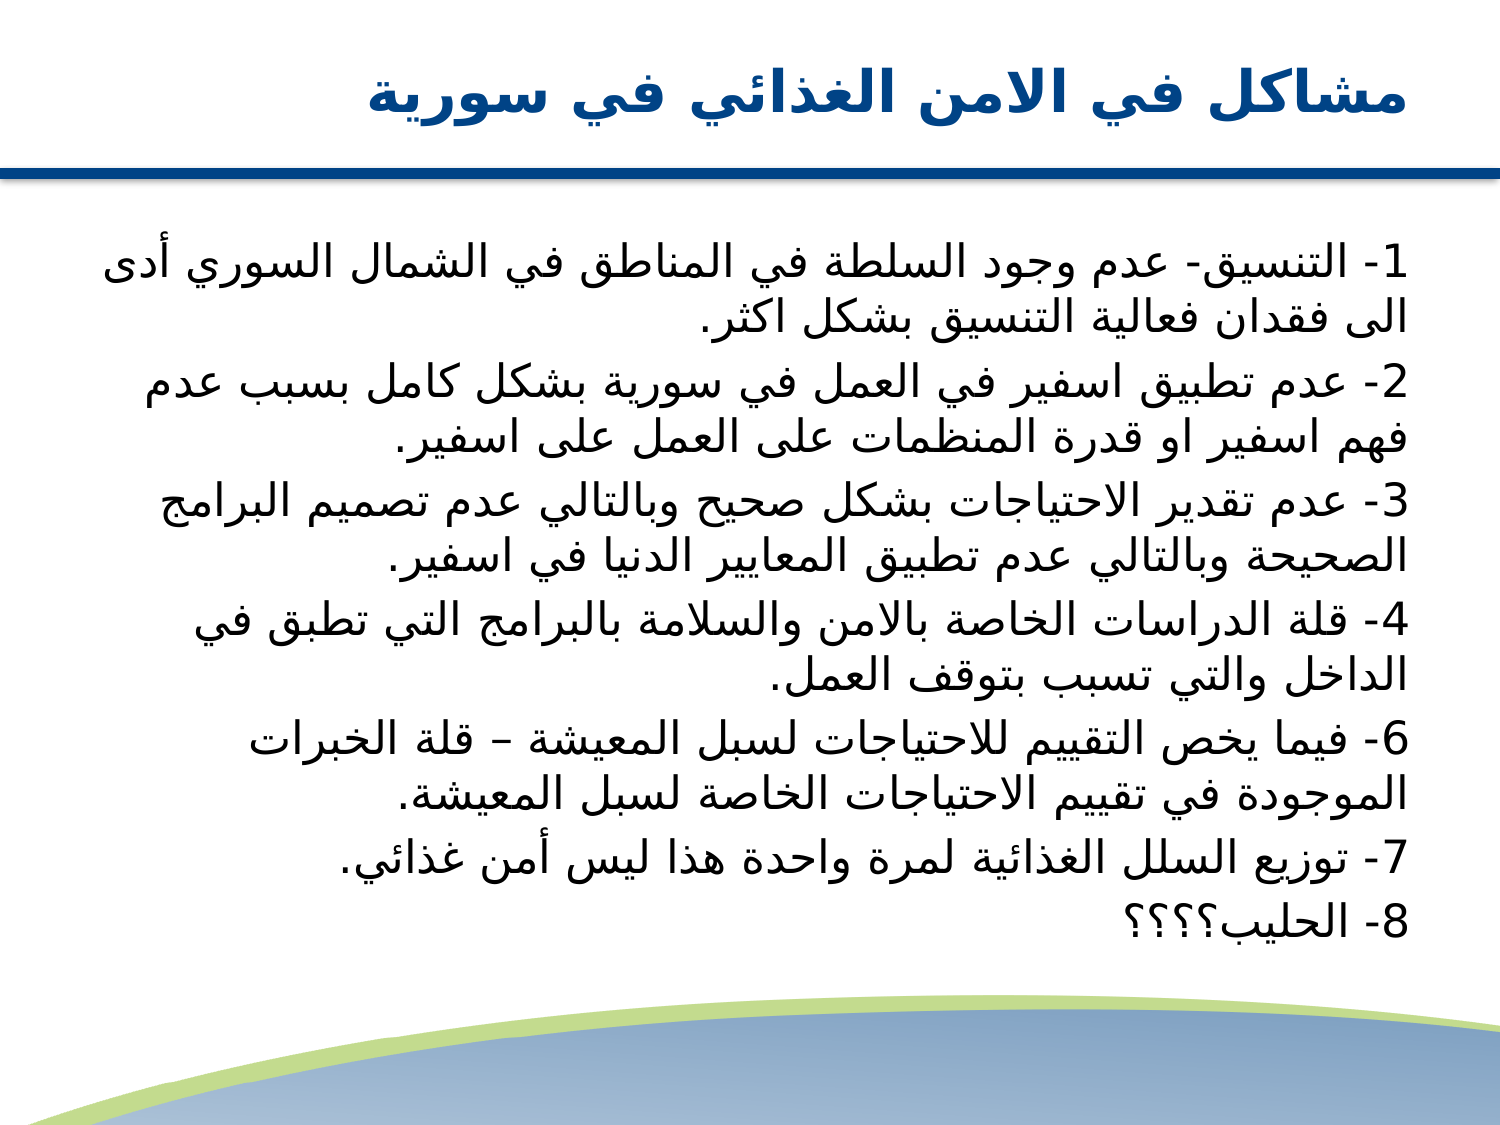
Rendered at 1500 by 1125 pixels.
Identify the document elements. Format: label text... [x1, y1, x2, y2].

list 1- التنسيق- عدم وجود السلطة في المناطق في الشمال السوري أدى الى فقدان فعالية التنسيق بشكل اكثر. 2- عدم تطبيق اسفير في العمل في سورية بشكل كامل بسبب عدم فهم اسفير او قدرة المنظمات على العمل على اسفير. 3- عدم تقدير الاحتياجات بشكل صحيح وبالتالي عدم تصميم البرامج الصحيحة وبالتالي عدم تطبيق المعايير الدنيا في اسفير. 4- قلة الدراسات الخاصة بالامن والسلامة بالبرامج التي تطبق في الداخل والتي تسبب بتوقف العمل. 6- فيما يخص التقييم للاحتياجات لسبل المعيشة – قلة الخبرات الموجودة في تقييم الاحتياجات الخاصة لسبل المعيشة. 7- توزيع السلل الغذائية لمرة واحدة هذا ليس أمن غذائي. 8- الحليب؟؟؟؟ [75, 224, 1425, 1010]
title مشاكل في الامن الغذائي في سورية [75, 0, 1425, 178]
picture [0, 993, 1500, 1125]
